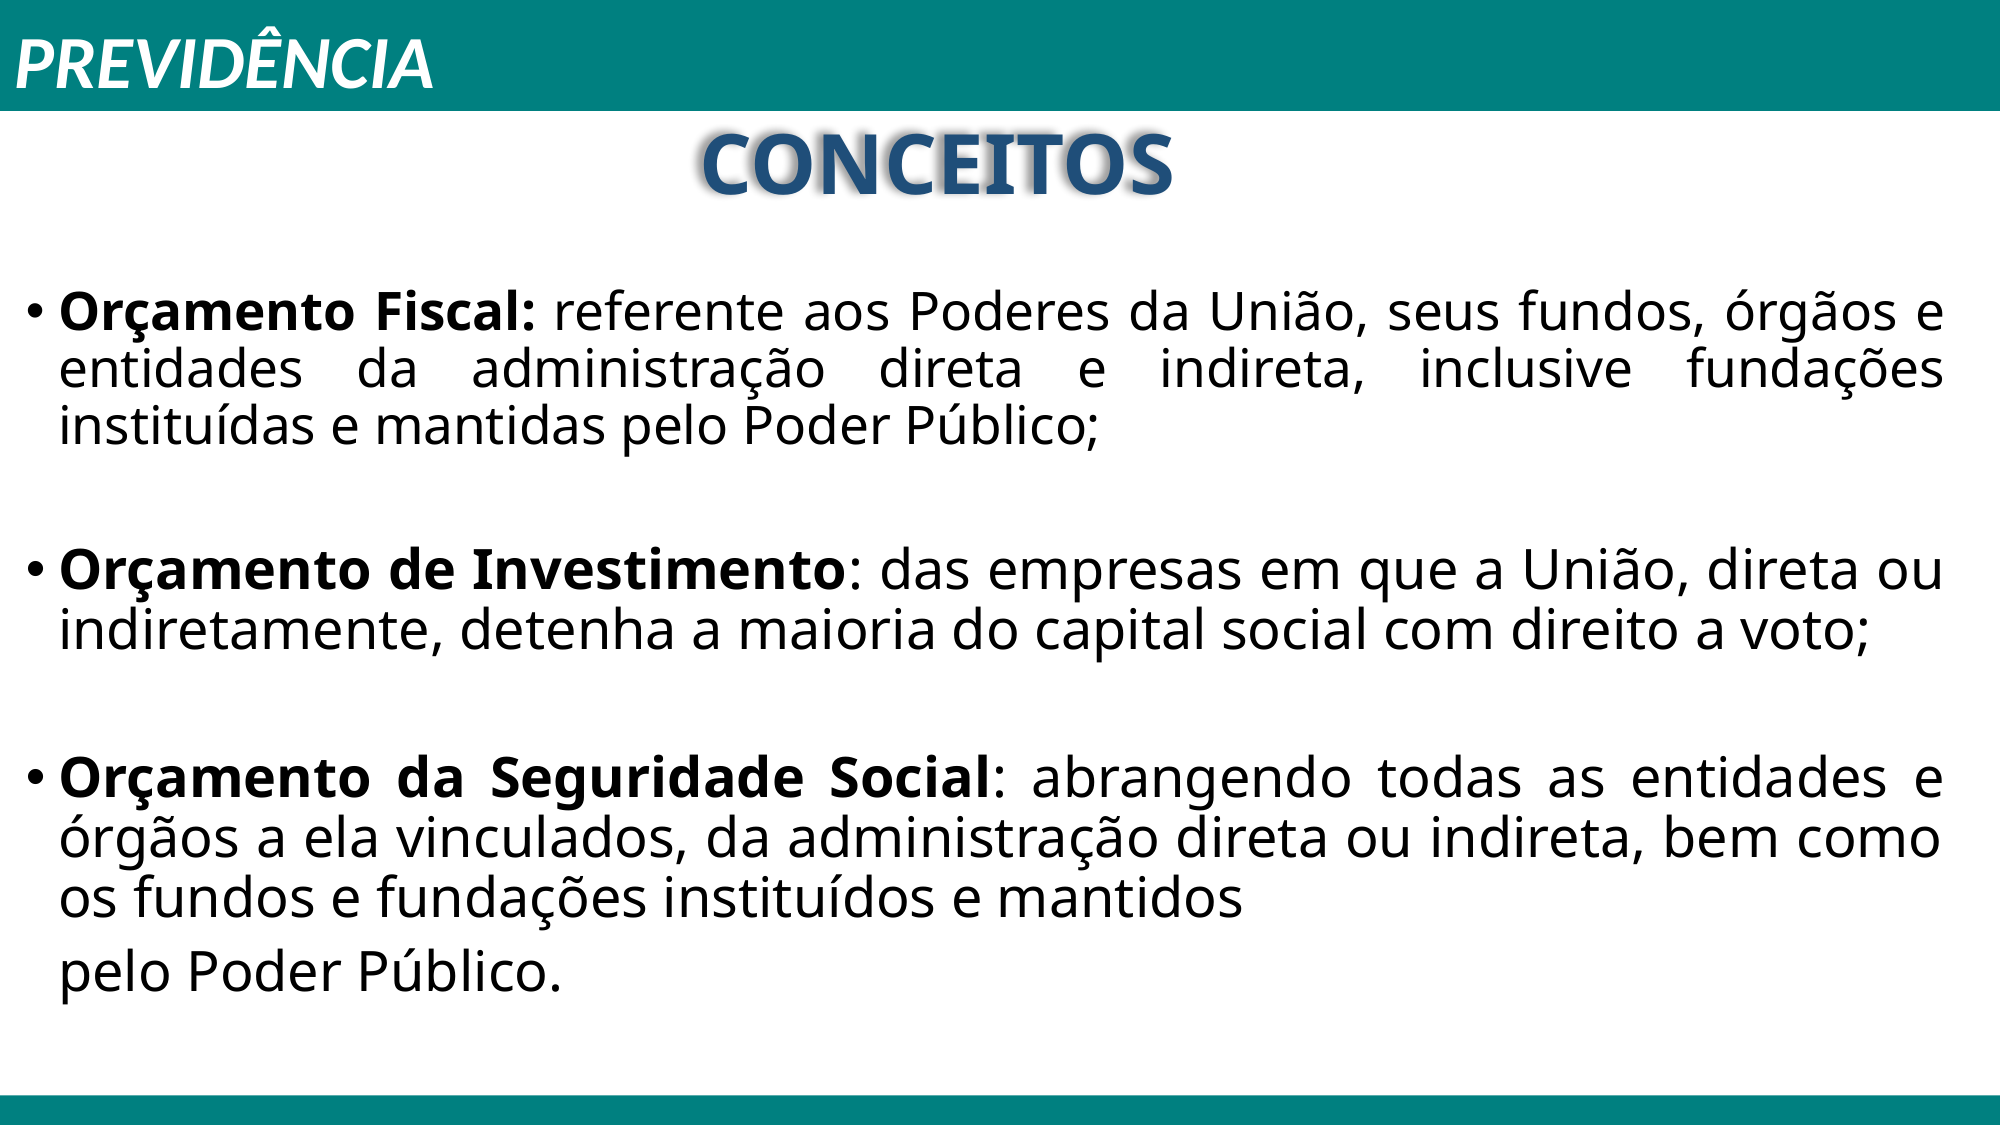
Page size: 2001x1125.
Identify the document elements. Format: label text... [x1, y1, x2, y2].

list Orçamento Fiscal: referente aos Poderes da União, seus fundos, órgãos e entidades da administração direta e indireta, inclusive fundações instituídas e mantidas pelo Poder Público; Orçamento de Investimento: das empresas em que a União, direta ou indiretamente, detenha a maioria do capital social com direito a voto; Orçamento da Seguridade Social: abrangendo todas as entidades e órgãos a ela vinculados, da administração direta ou indireta, bem como os fundos e fundações instituídos e mantidos pelo Poder Público. [10, 276, 1961, 1096]
text_box [0, 1095, 2000, 1125]
text_box CONCEITOS [303, 100, 1571, 222]
text_box PREVIDÊNCIA [0, 0, 2000, 111]
